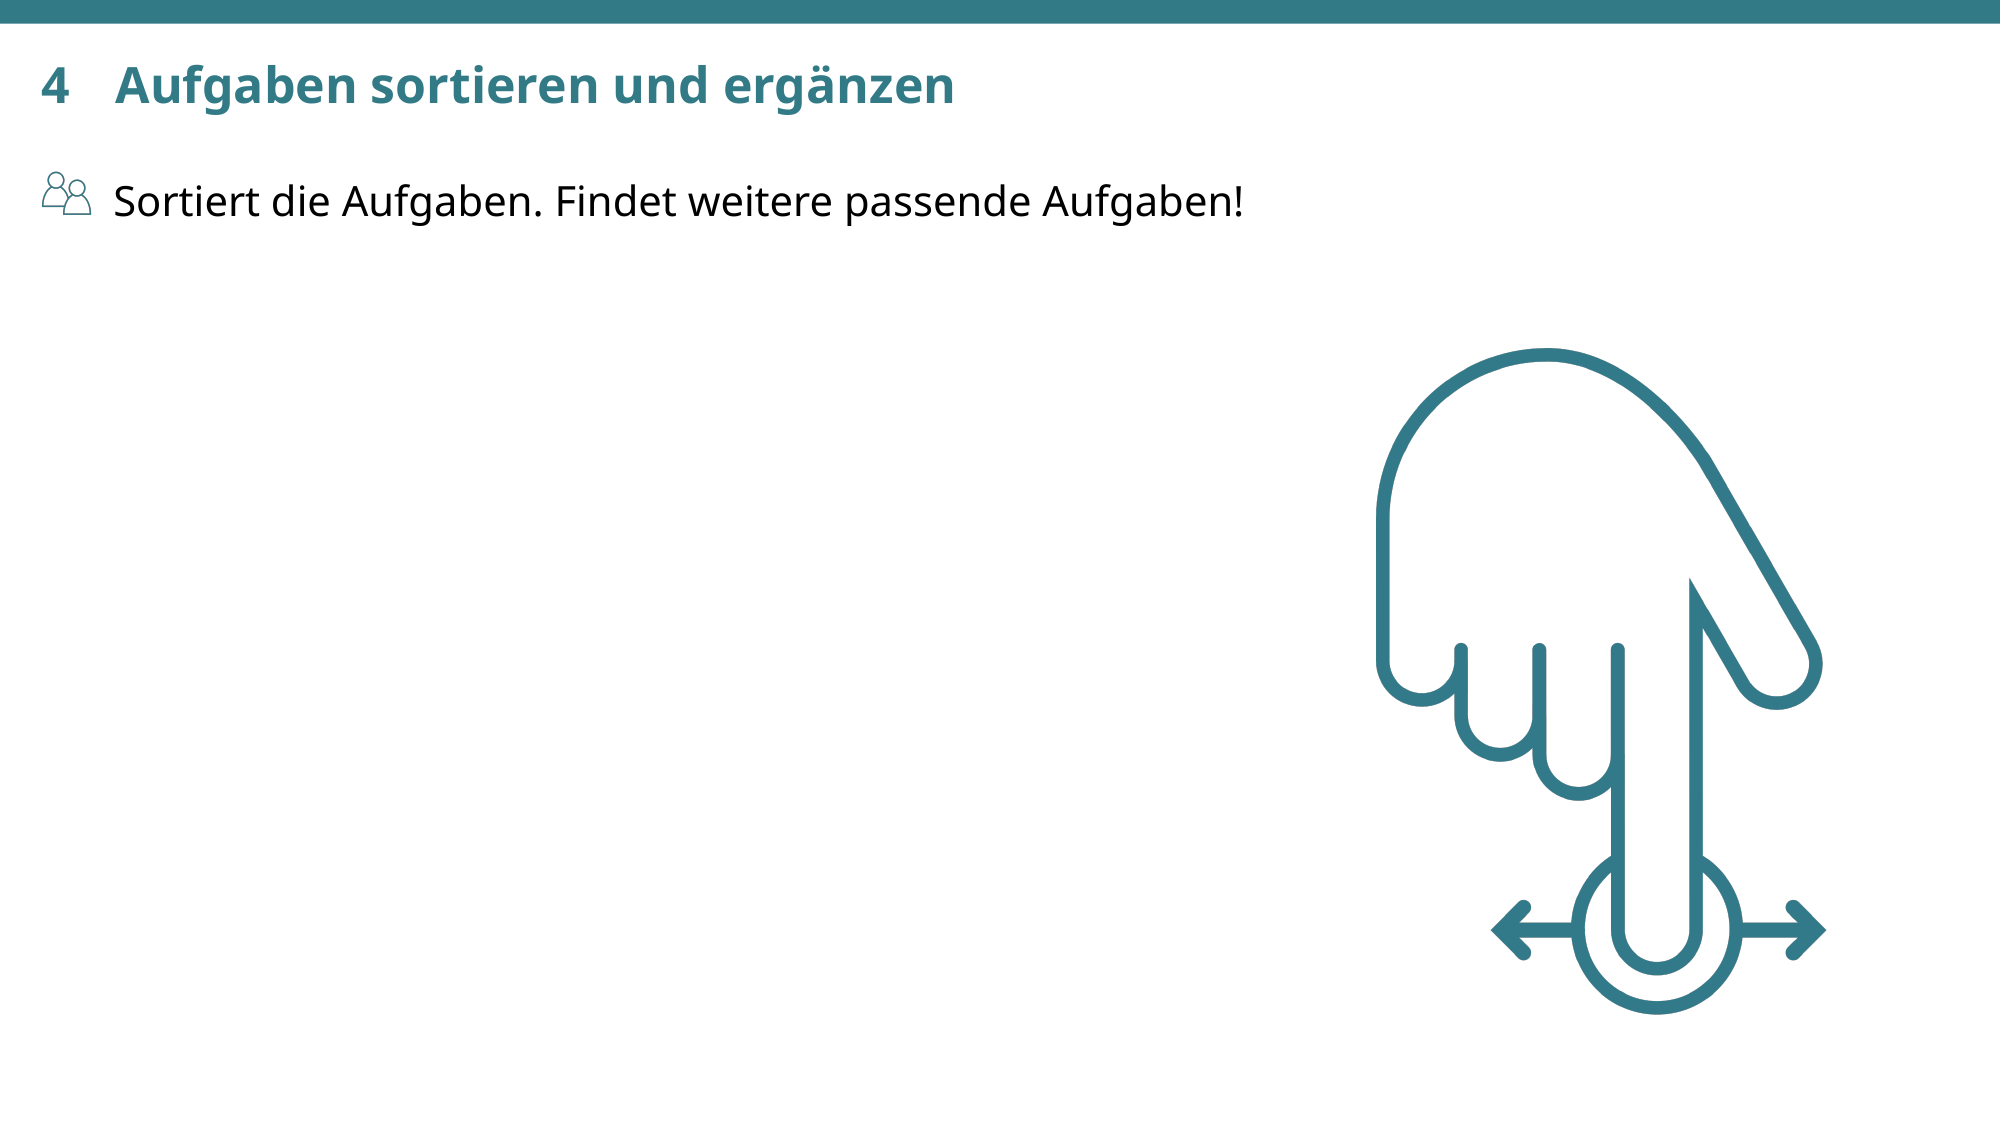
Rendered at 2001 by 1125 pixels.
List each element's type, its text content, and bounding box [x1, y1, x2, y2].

picture [1275, 291, 1924, 1072]
title 4 Aufgaben sortieren und ergänzen [41, 53, 1959, 119]
table_header [41, 148, 113, 252]
table_header Sortiert die Aufgaben. Findet weitere passende Aufgaben! [113, 148, 1959, 252]
